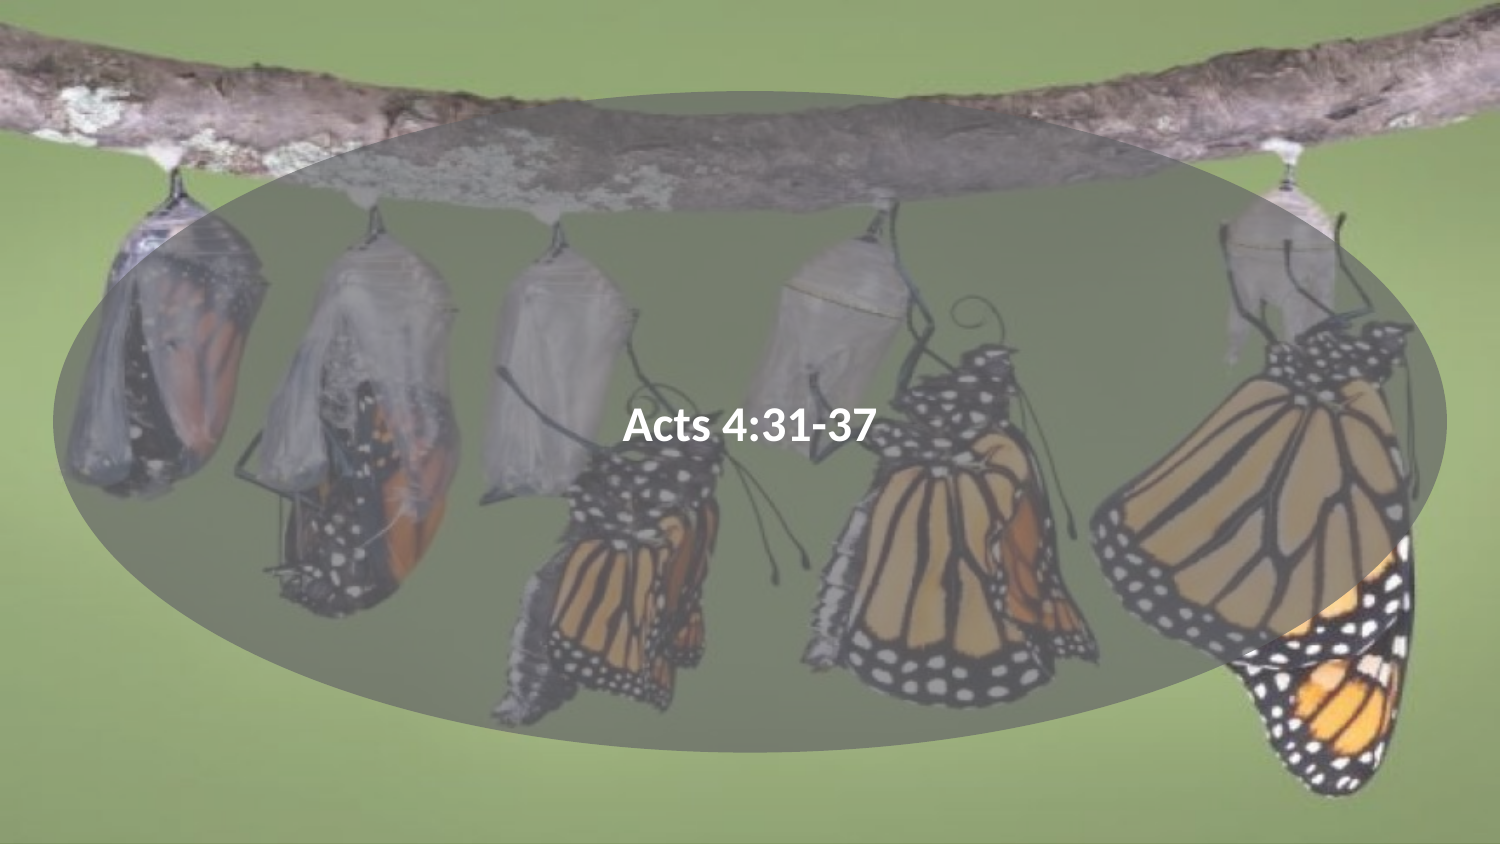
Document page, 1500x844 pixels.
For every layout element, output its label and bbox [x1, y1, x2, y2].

text_box [52, 90, 1448, 753]
picture [0, 0, 1500, 844]
